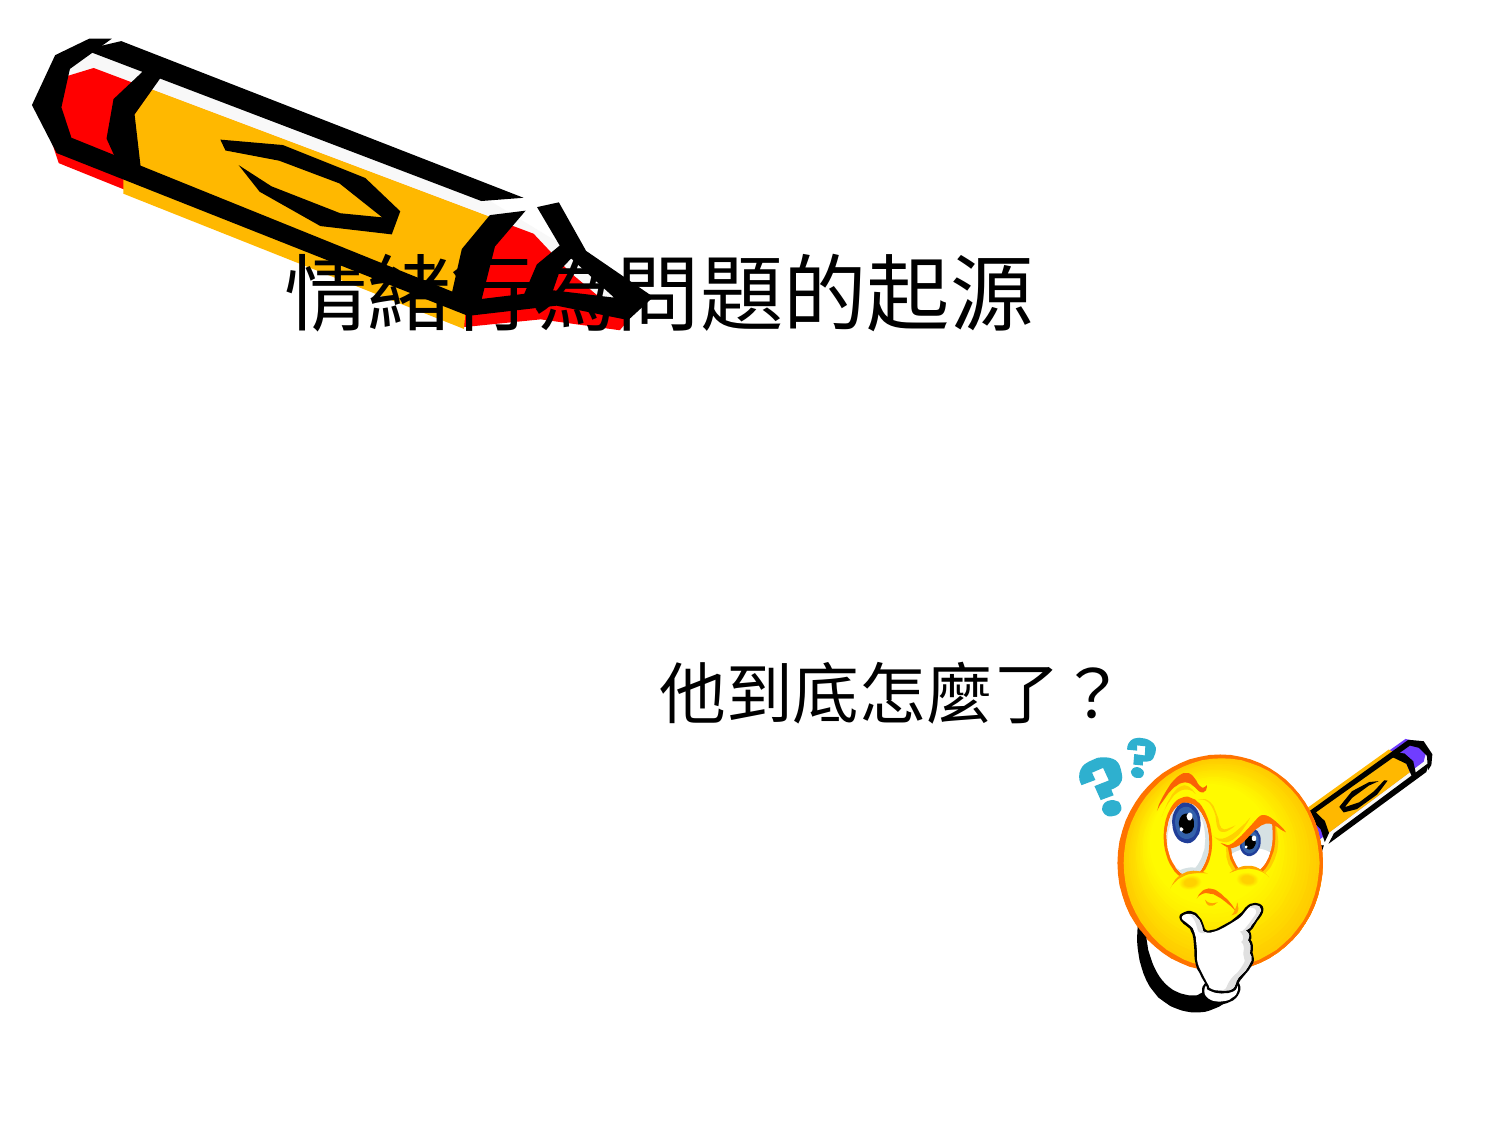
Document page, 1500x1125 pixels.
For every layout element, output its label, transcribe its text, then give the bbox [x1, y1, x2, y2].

picture [1077, 736, 1325, 1014]
text_box 情緒行為問題的起源 [269, 234, 1184, 350]
text_box 他到底怎麼了？ [644, 644, 1313, 740]
